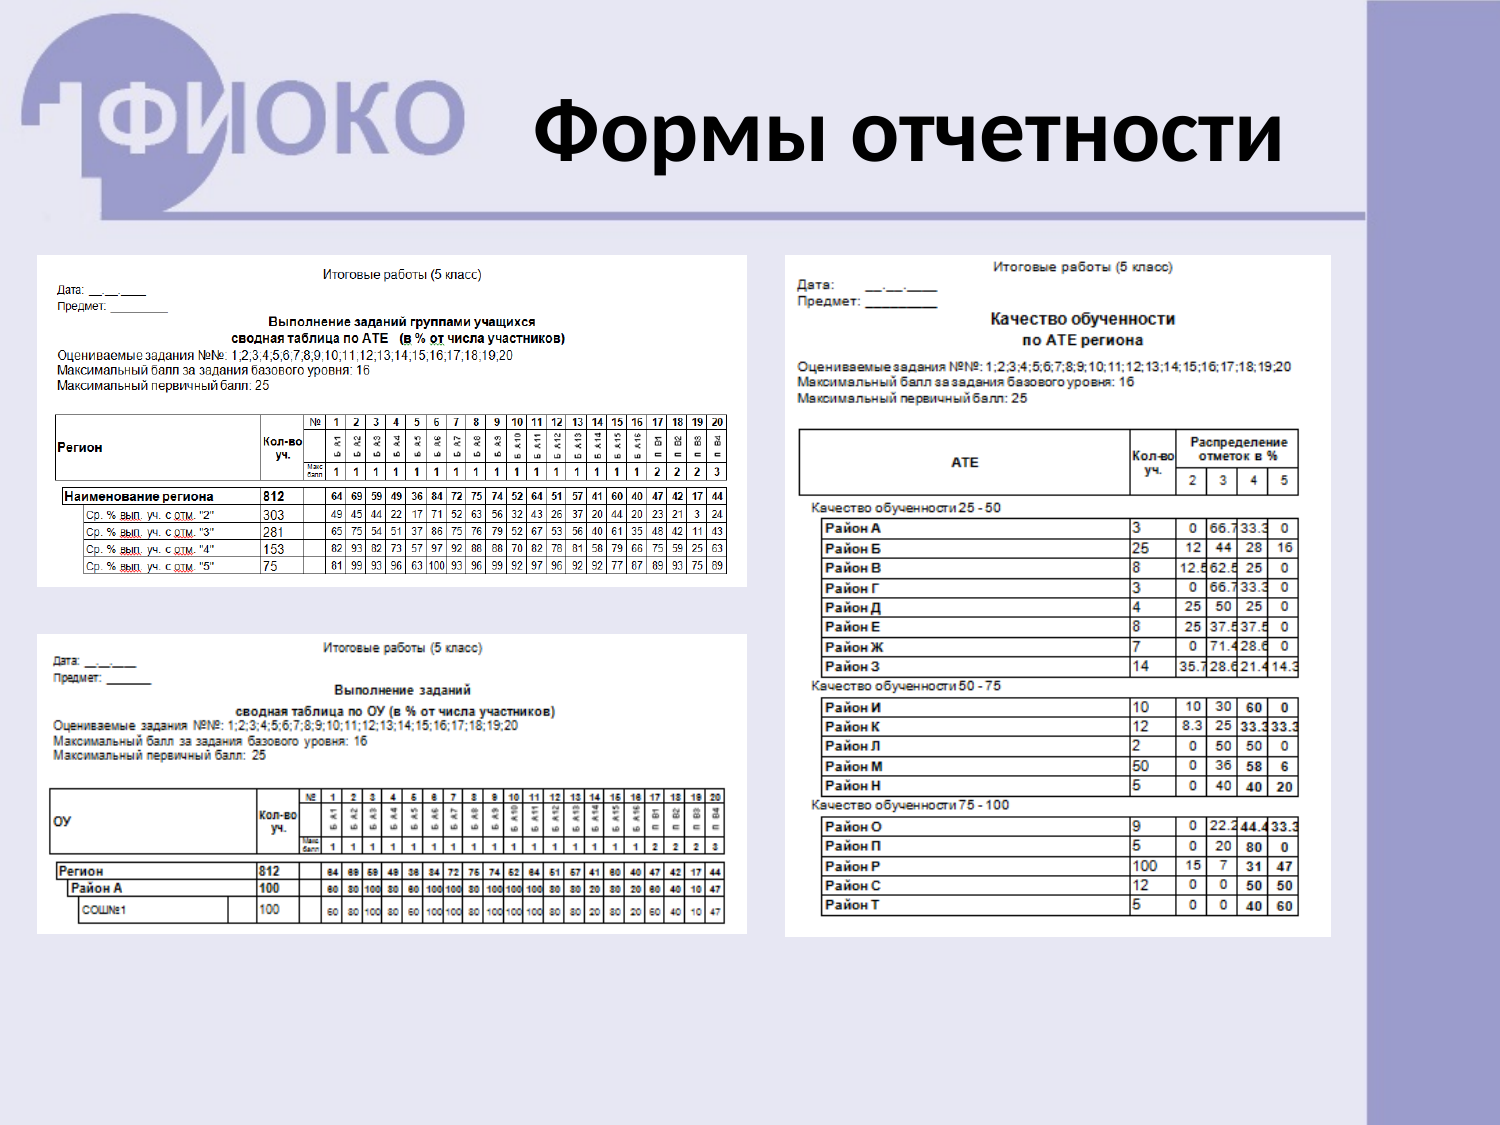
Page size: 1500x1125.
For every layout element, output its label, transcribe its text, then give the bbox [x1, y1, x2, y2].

title Формы отчетности [442, 30, 1378, 219]
picture [0, 0, 1500, 1125]
